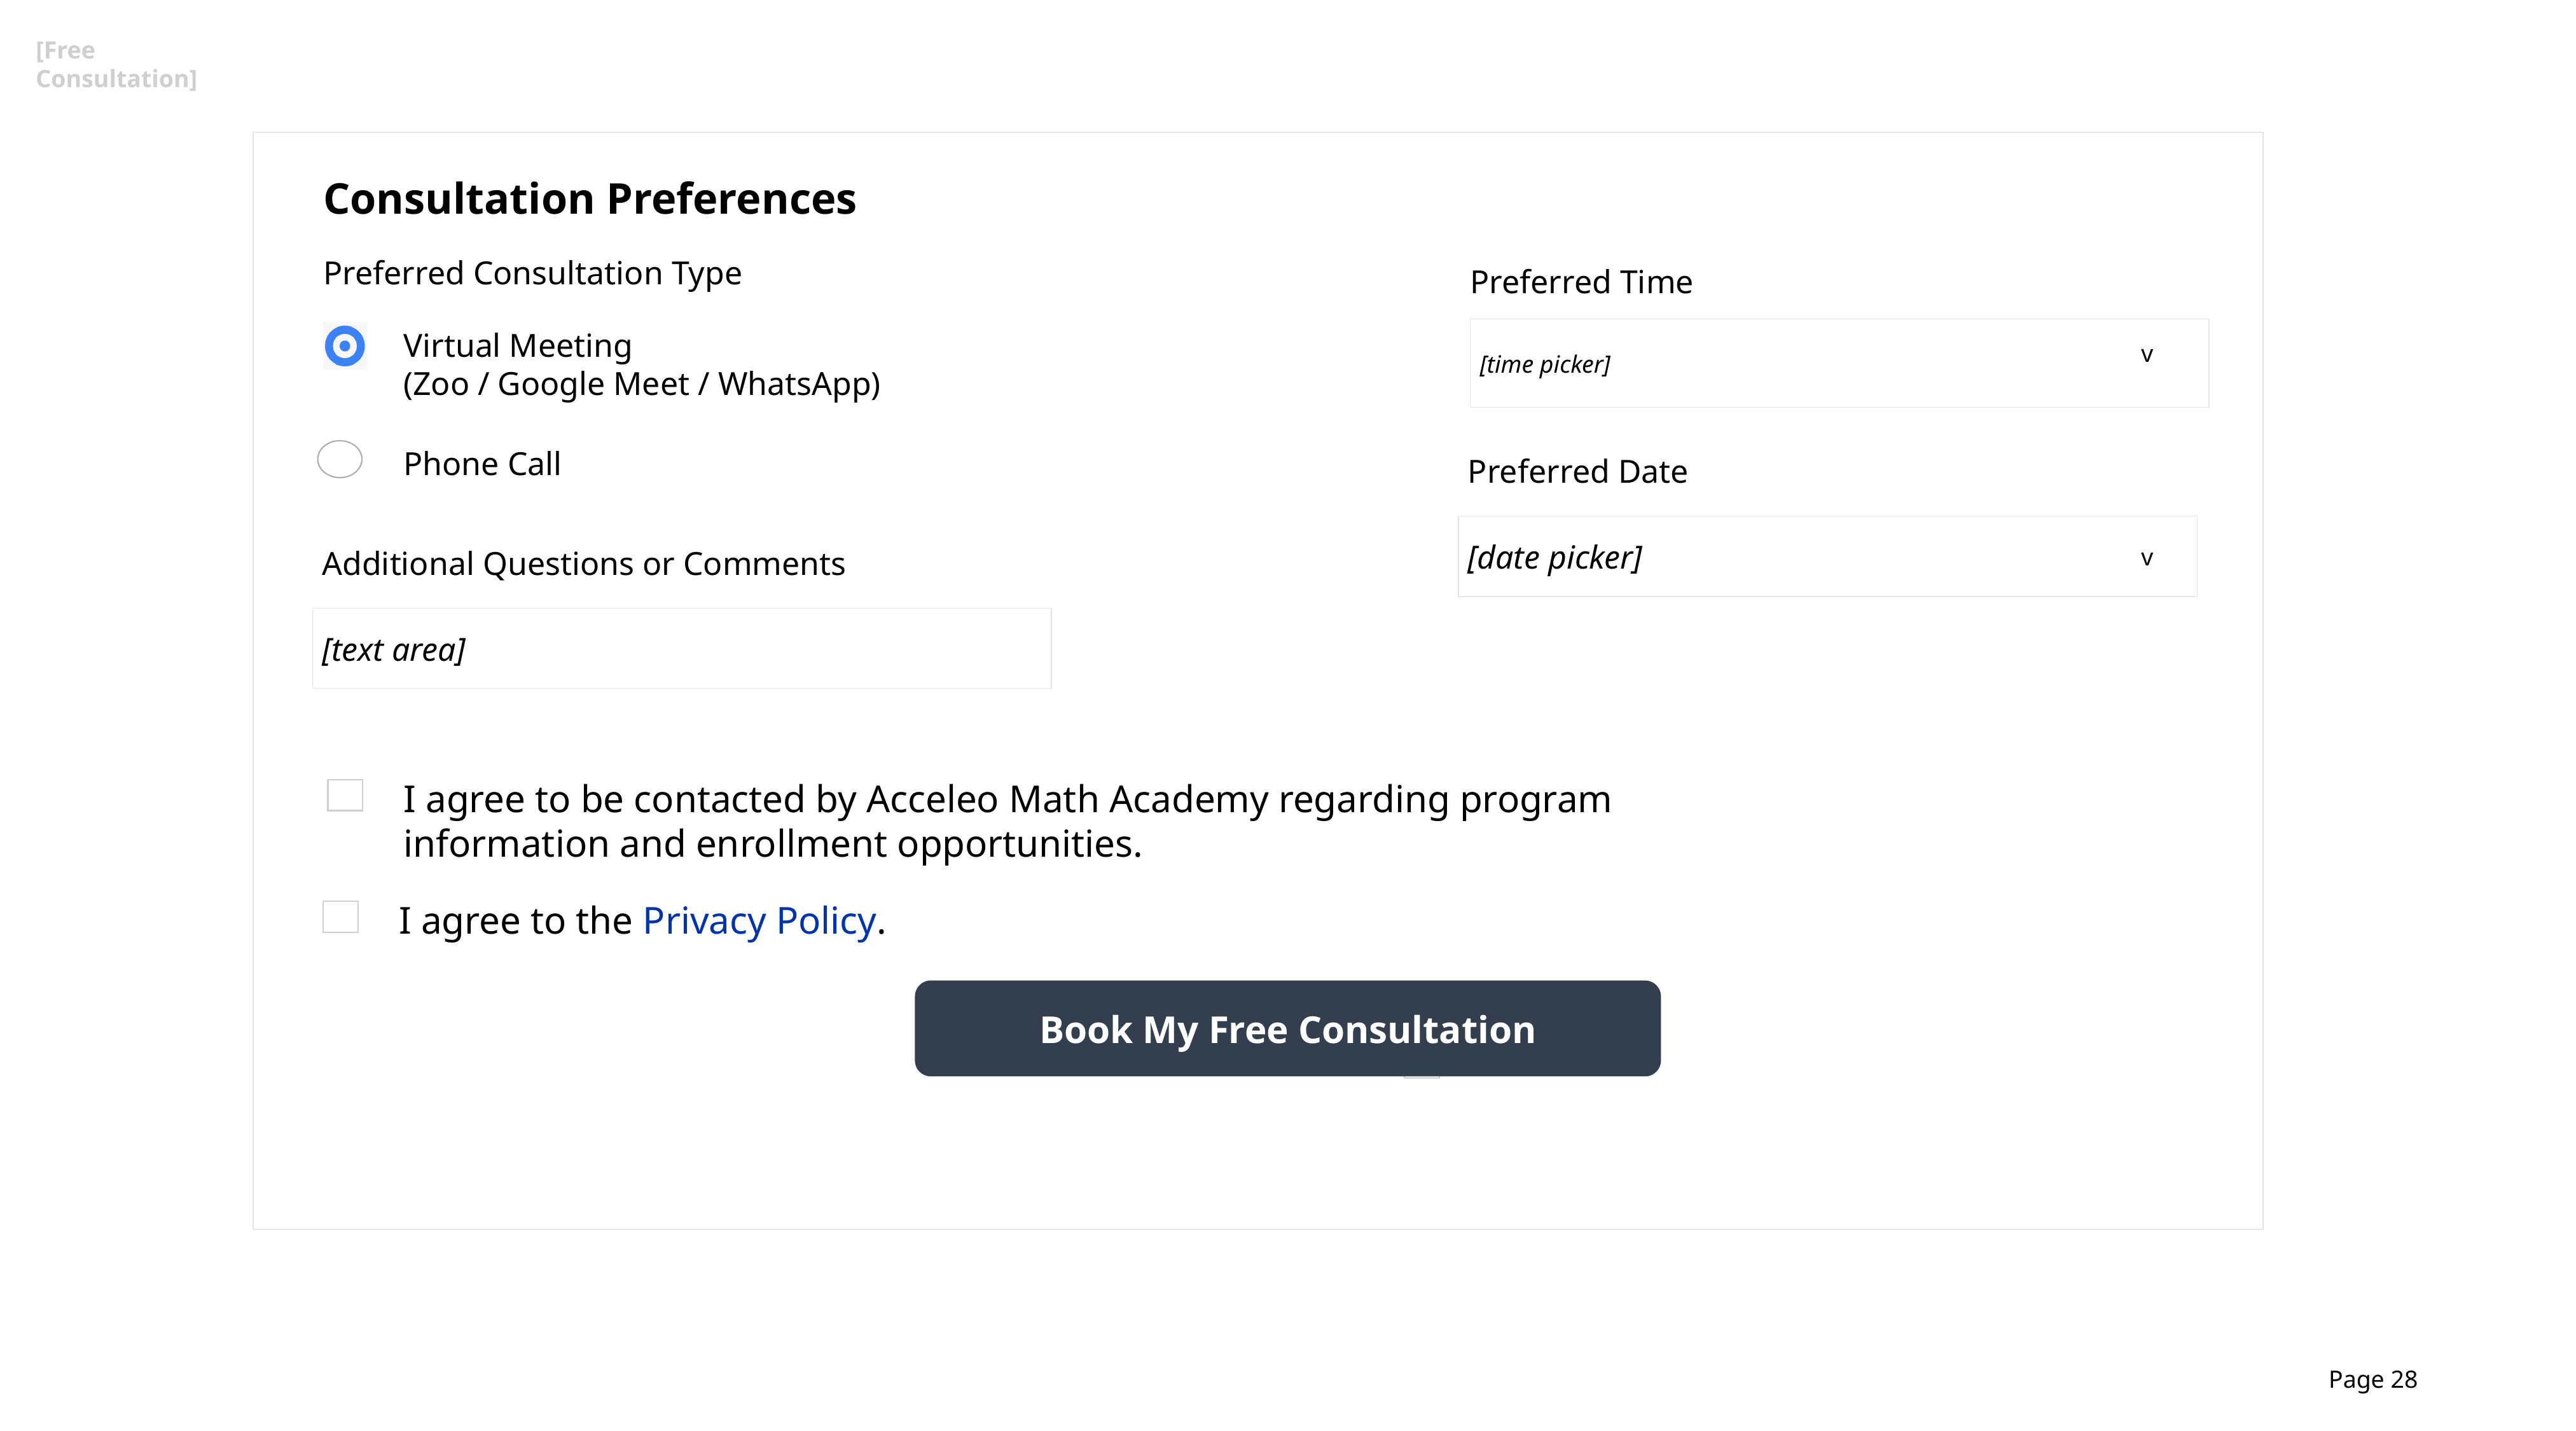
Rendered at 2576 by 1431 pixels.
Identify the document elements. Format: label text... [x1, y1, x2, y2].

text_box [317, 439, 363, 479]
picture [323, 322, 367, 370]
text_box [date picker] [1458, 516, 2198, 597]
text_box I agree to the Privacy Policy. [389, 892, 1321, 946]
text_box [text area] [312, 608, 1052, 689]
text_box v [2131, 333, 2171, 372]
text_box [327, 779, 363, 812]
text_box [322, 901, 359, 933]
text_box I agree to be contacted by Acceleo Math Academy regarding program information and enrollment opportunities. [394, 770, 1639, 869]
text_box v [2131, 537, 2171, 576]
text_box Page 28 [2018, 1359, 2428, 1398]
text_box [253, 132, 2264, 1230]
text_box Additional Questions or Comments [312, 539, 889, 586]
text_box Book My Free Consultation [914, 980, 1661, 1077]
text_box Phone Call [394, 438, 971, 487]
text_box Virtual Meeting (Zoo / Google Meet / WhatsApp) [394, 321, 971, 407]
text_box [Free Consultation] [26, 31, 267, 97]
